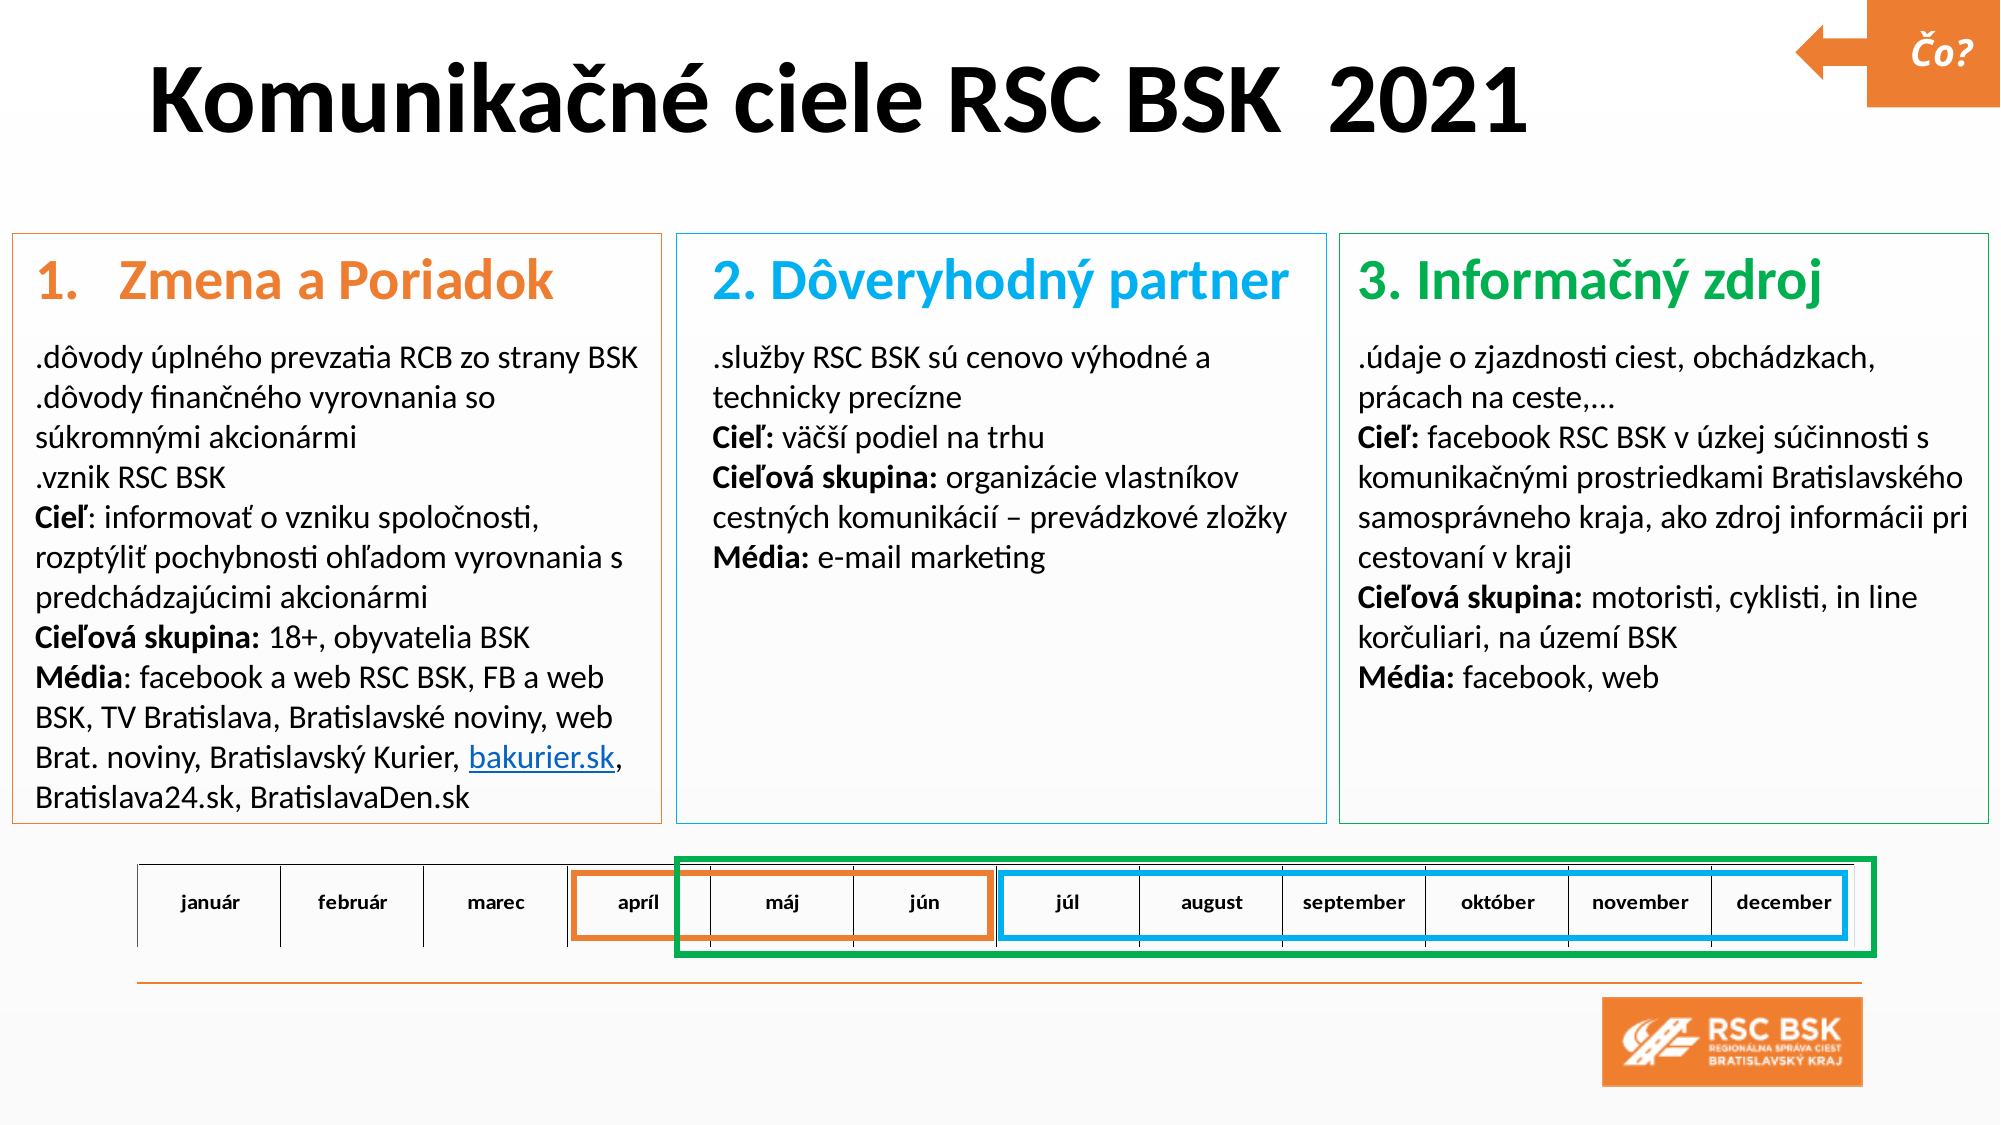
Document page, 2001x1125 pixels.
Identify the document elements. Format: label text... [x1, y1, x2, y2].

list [1602, 997, 1863, 1087]
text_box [137, 864, 1856, 949]
text_box 2. Dôveryhodný partner .služby RSC BSK sú cenovo výhodné a technicky precízne Cieľ: väčší podiel na trhu Cieľová skupina: organizácie vlastníkov cestných komunikácií – prevádzkové zložky Média: e-mail marketing [676, 233, 1327, 824]
text_box [677, 858, 1875, 955]
text_box Čo? [1872, 21, 2000, 120]
text_box [1793, 0, 2000, 109]
text_box 3. Informačný zdroj .údaje o zjazdnosti ciest, obchádzkach, prácach na ceste,... Cieľ: facebook RSC BSK v úzkej súčinnosti s komunikačnými prostriedkami Bratislavského samosprávneho kraja, ako zdroj informácii pri cestovaní v kraji Cieľová skupina: motoristi, cyklisti, in line korčuliari, na území BSK Média: facebook, web [1339, 233, 1989, 824]
text_box Zmena a Poriadok .dôvody úplného prevzatia RCB zo strany BSK .dôvody finančného vyrovnania so súkromnými akcionármi .vznik RSC BSK Cieľ: informovať o vzniku spoločnosti, rozptýliť pochybnosti ohľadom vyrovnania s predchádzajúcimi akcionármi Cieľová skupina: 18+, obyvatelia BSK Média: facebook a web RSC BSK, FB a web BSK, TV Bratislava, Bratislavské noviny, web Brat. noviny, Bratislavský Kurier, bakurier.sk, Bratislava24.sk, BratislavaDen.sk [12, 233, 662, 824]
title Komunikačné ciele RSC BSK 2021 [134, 0, 1848, 204]
